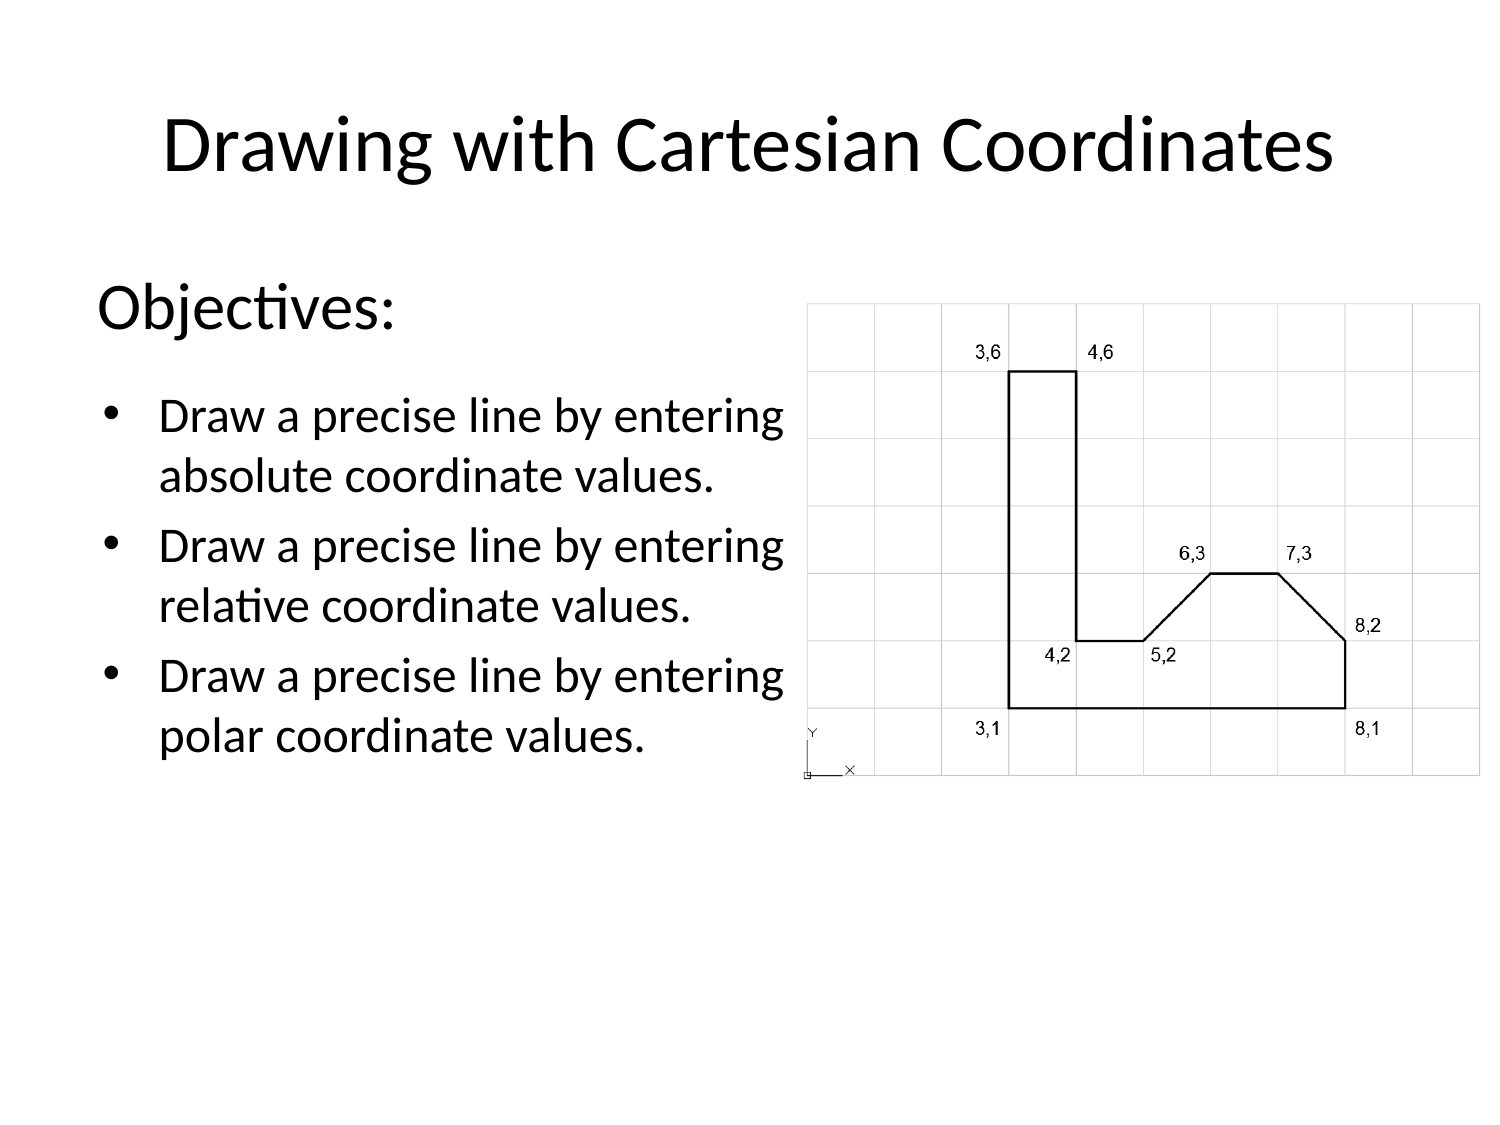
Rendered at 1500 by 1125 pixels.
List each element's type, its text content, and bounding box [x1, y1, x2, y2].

title Drawing with Cartesian Coordinates [75, 45, 1425, 233]
list Draw a precise line by entering absolute coordinate values. Draw a precise line by entering relative coordinate values. Draw a precise line by entering polar coordinate values. [87, 375, 813, 1075]
text_box Objectives: [37, 237, 413, 350]
picture [799, 299, 1483, 782]
